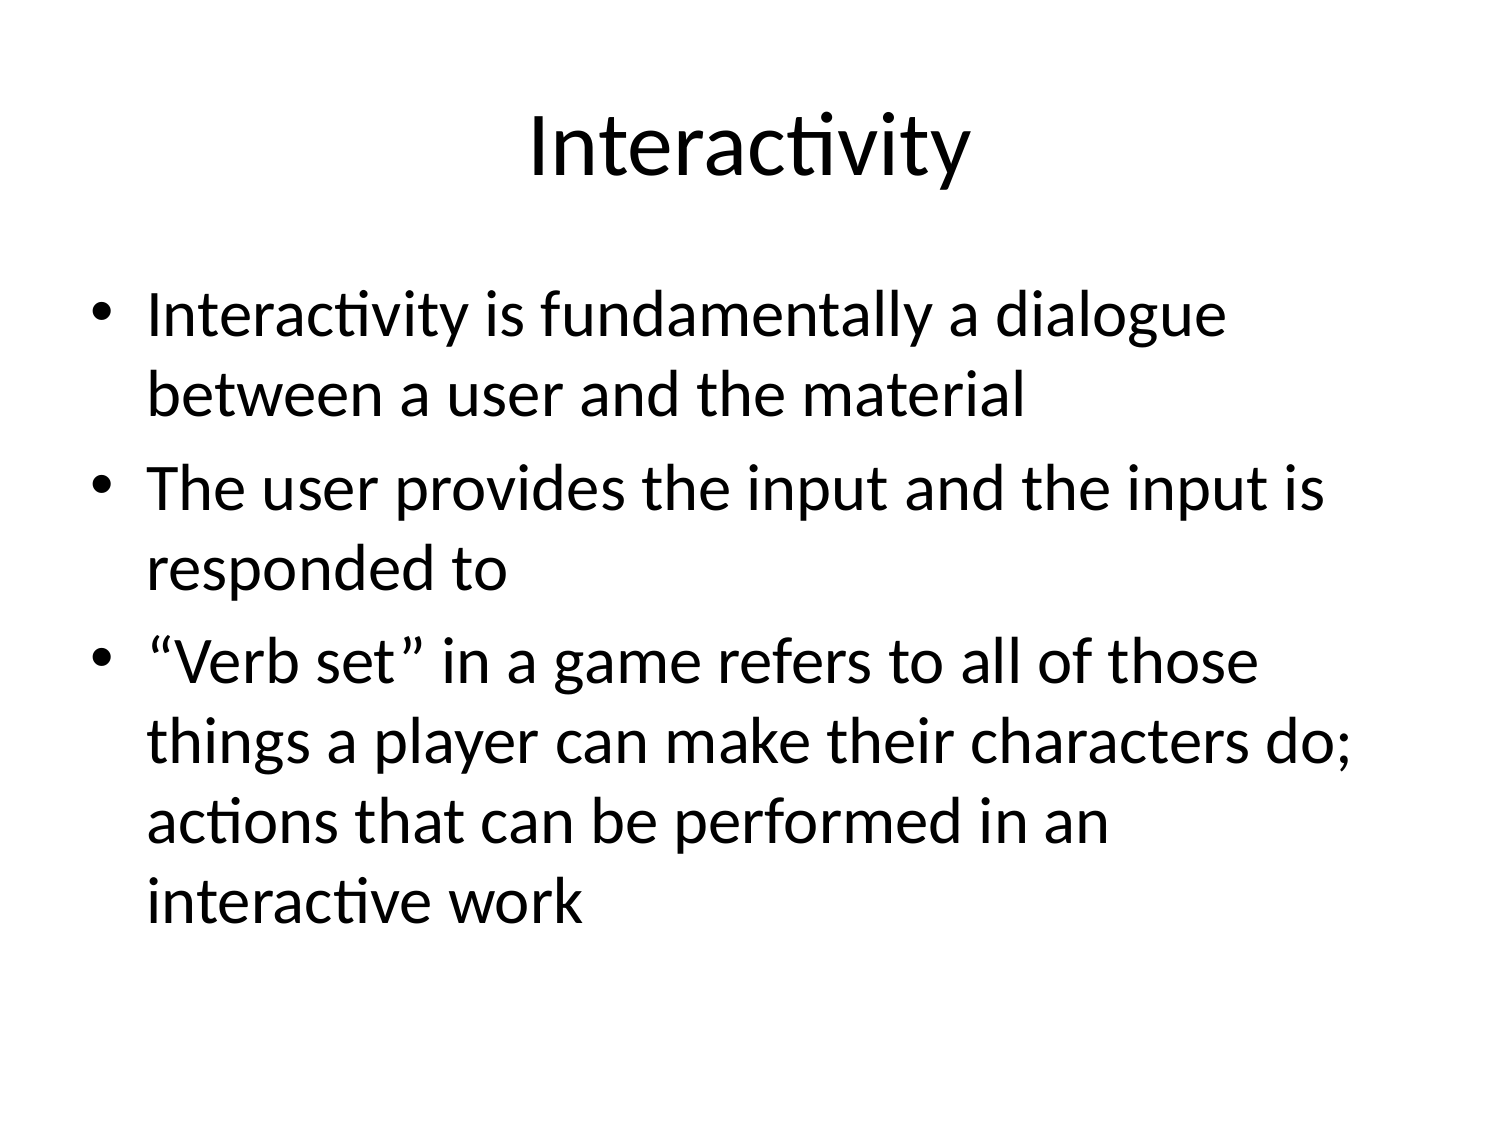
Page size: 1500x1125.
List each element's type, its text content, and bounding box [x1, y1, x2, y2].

title Interactivity [75, 45, 1425, 233]
list Interactivity is fundamentally a dialogue between a user and the material The user provides the input and the input is responded to “Verb set” in a game refers to all of those things a player can make their characters do; actions that can be performed in an interactive work [75, 262, 1425, 1005]
